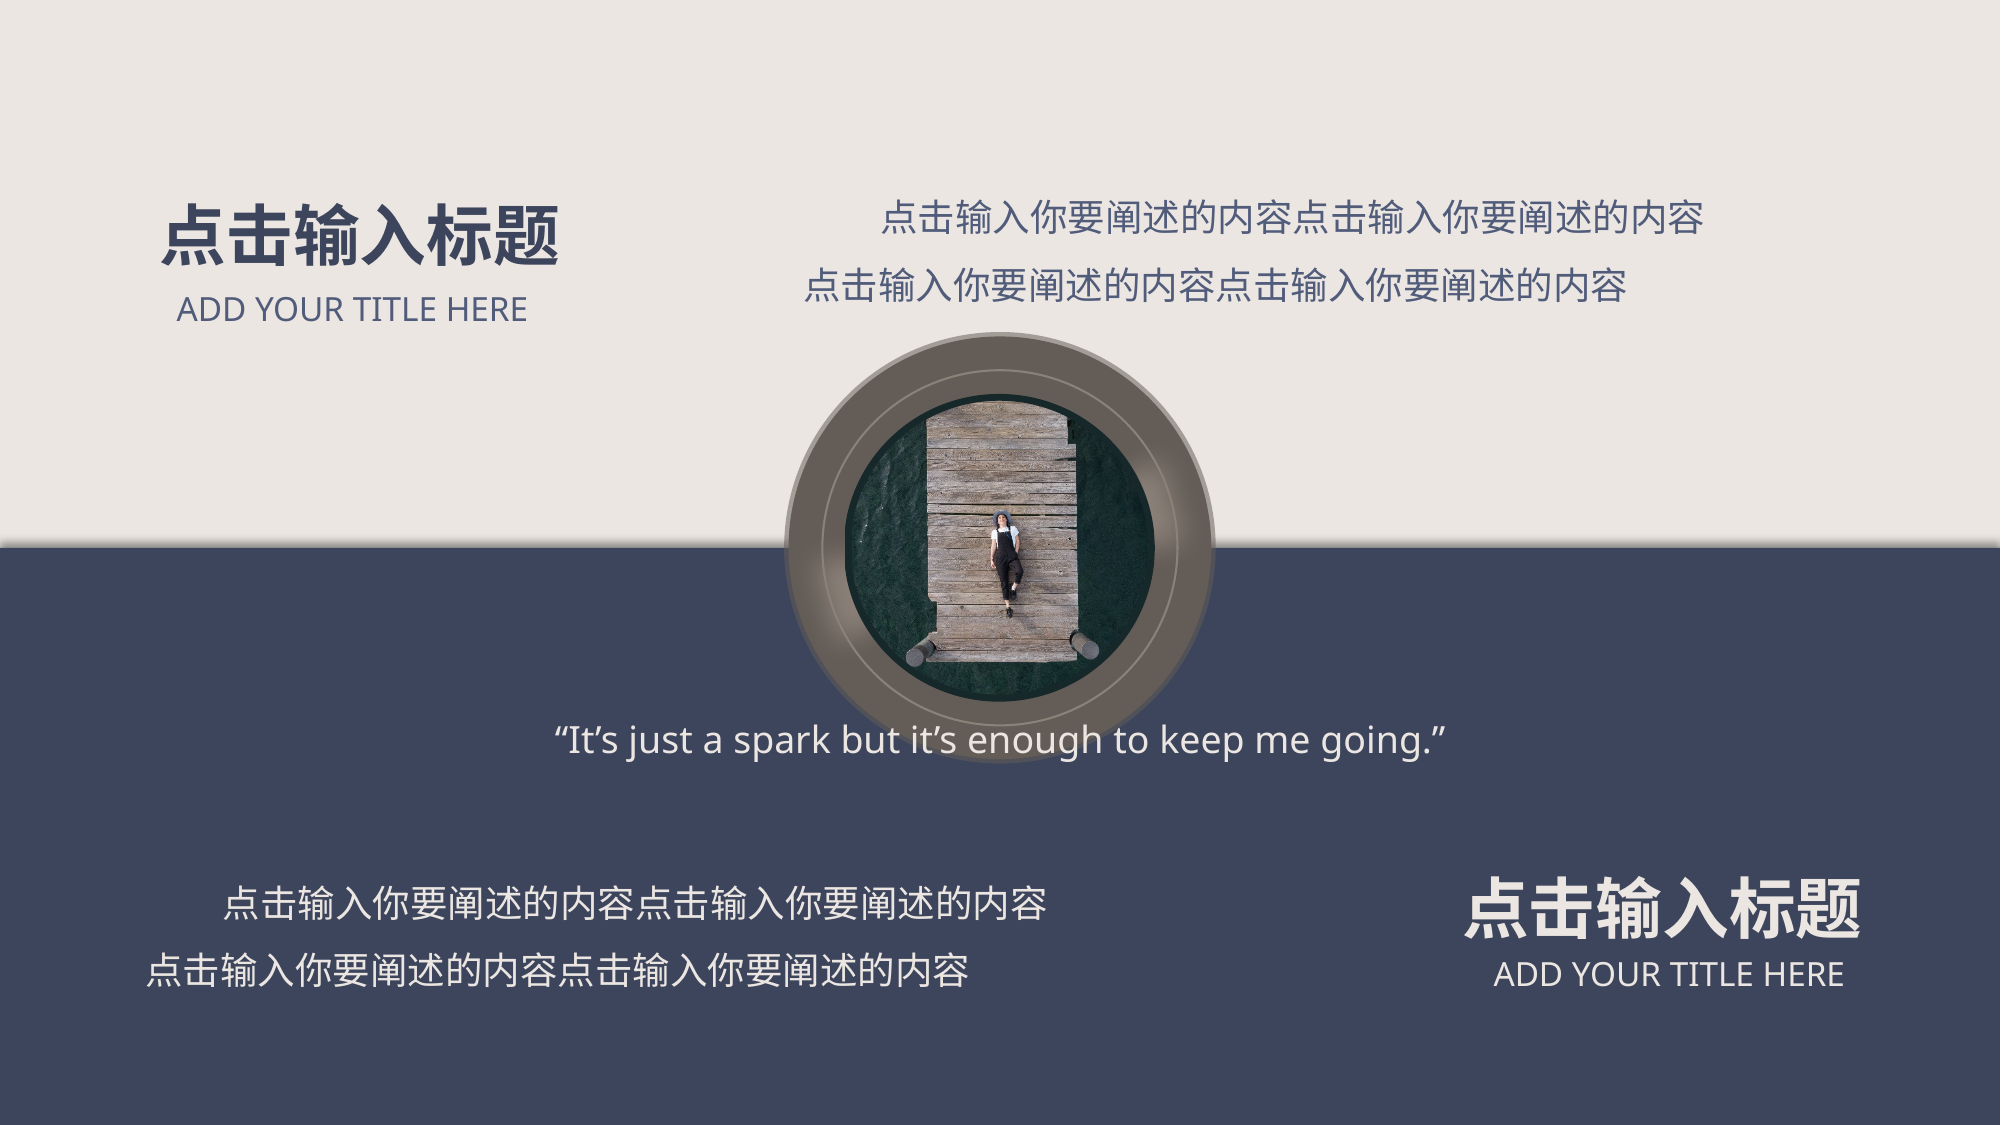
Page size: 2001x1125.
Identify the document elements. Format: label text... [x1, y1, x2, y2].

text_box 点击输入你要阐述的内容点击输入你要阐述的内容点击输入你要阐述的内容点击输入你要阐述的内容 [788, 164, 1722, 360]
text_box ADD YOUR TITLE HERE [1478, 945, 1861, 1001]
text_box [0, 547, 2000, 1125]
text_box 点击输入你要阐述的内容点击输入你要阐述的内容点击输入你要阐述的内容点击输入你要阐述的内容 [130, 850, 1064, 1045]
text_box 点击输入标题 [144, 186, 575, 282]
text_box ADD YOUR TITLE HERE [161, 280, 544, 336]
text_box 点击输入标题 [1447, 859, 1878, 955]
text_box “It’s just a spark but it’s enough to keep me going.” [540, 708, 1477, 769]
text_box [788, 336, 1212, 760]
